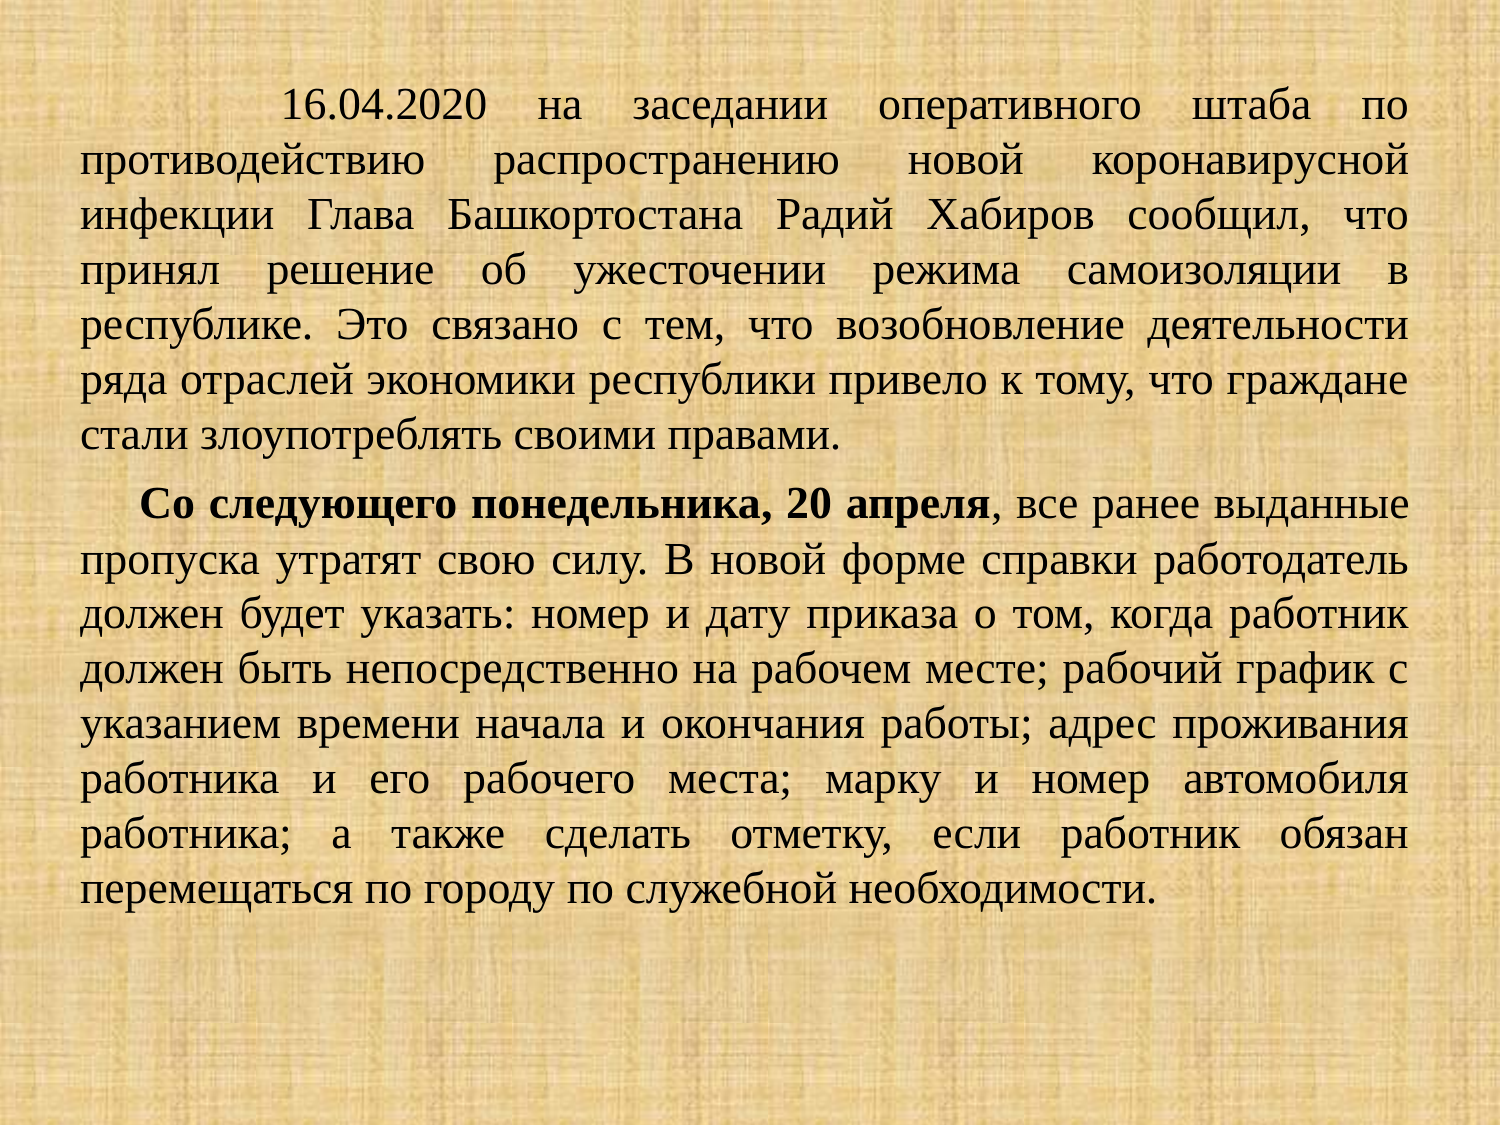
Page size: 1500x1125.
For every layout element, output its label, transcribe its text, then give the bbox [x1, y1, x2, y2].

list 16.04.2020 на заседании оперативного штаба по противодействию распространению новой коронавирусной инфекции Глава Башкортостана Радий Хабиров сообщил, что принял решение об ужесточении режима самоизоляции в республике. Это связано с тем, что возобновление деятельности ряда отраслей экономики республики привело к тому, что граждане стали злоупотреблять своими правами. Со следующего понедельника, 20 апреля, все ранее выданные пропуска утратят свою силу. В новой форме справки работодатель должен будет указать: номер и дату приказа о том, когда работник должен быть непосредственно на рабочем месте; рабочий график с указанием времени начала и окончания работы; адрес проживания работника и его рабочего места; марку и номер автомобиля работника; а также сделать отметку, если работник обязан перемещаться по городу по служебной необходимости. [64, 66, 1425, 1059]
picture [0, 0, 1500, 1125]
